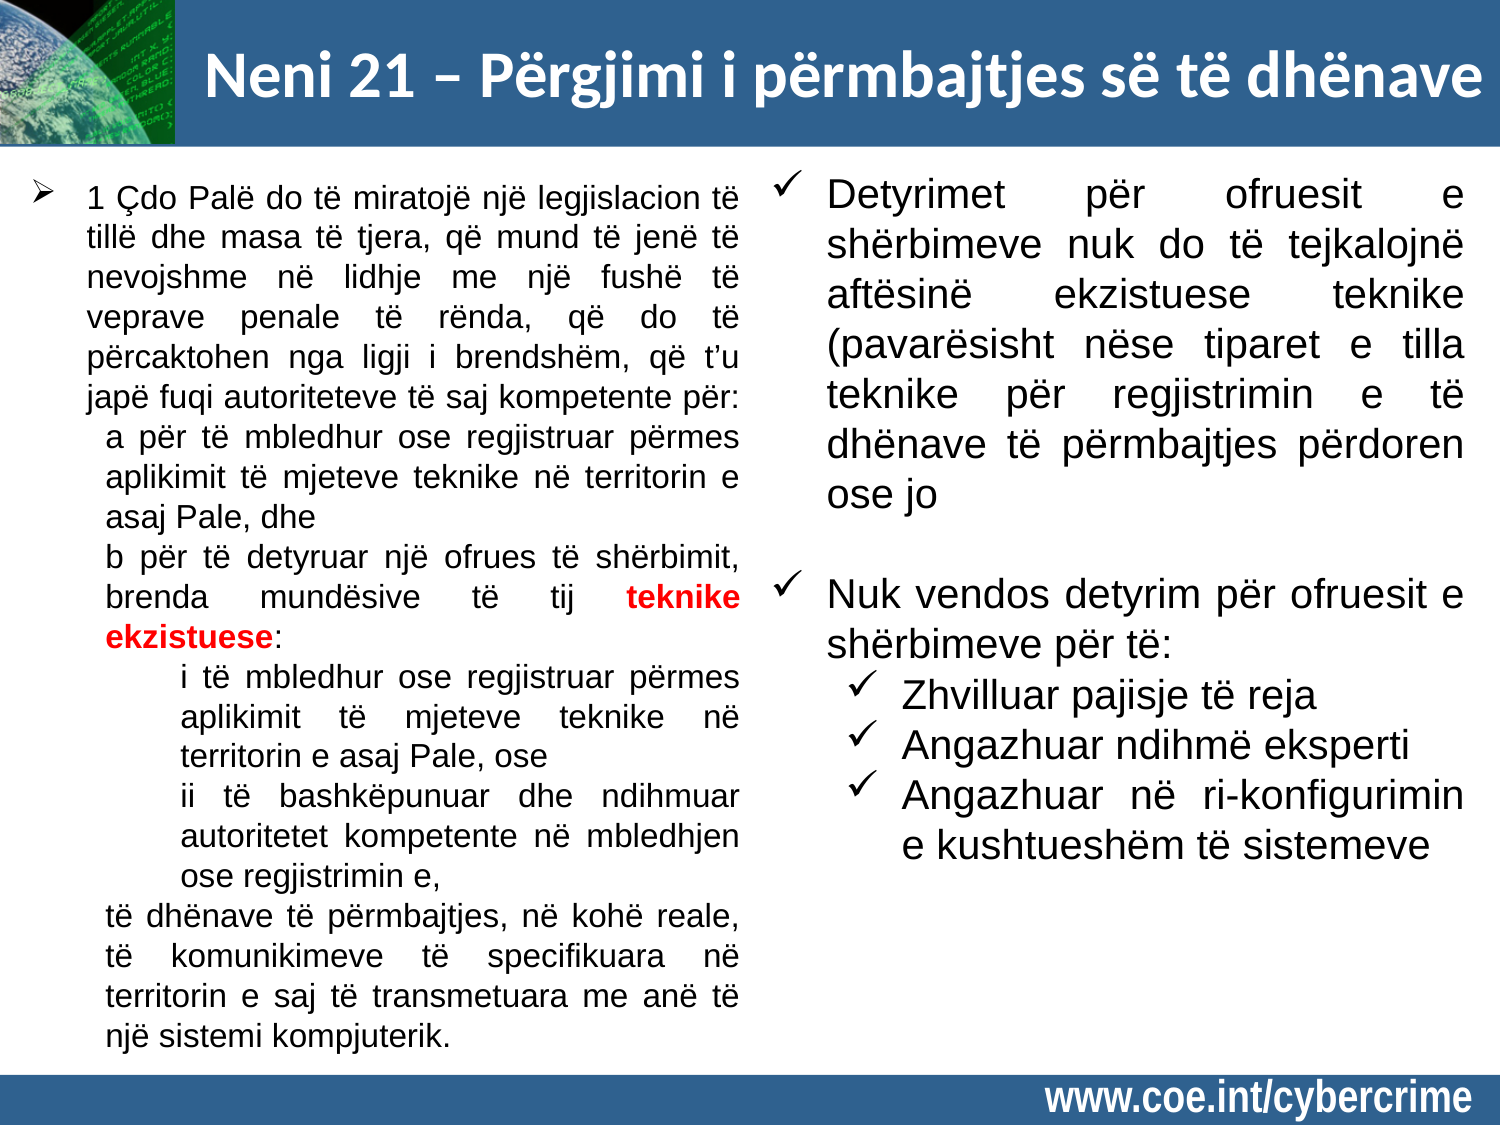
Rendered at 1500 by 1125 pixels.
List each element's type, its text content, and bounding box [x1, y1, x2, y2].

text_box www.coe.int/cybercrime [1030, 1059, 1500, 1125]
text_box Detyrimet për ofruesit e shërbimeve nuk do të tejkalojnë aftësinë ekzistuese teknike (pavarësisht nëse tiparet e tilla teknike për regjistrimin e të dhënave të përmbajtjes përdoren ose jo Nuk vendos detyrim për ofruesit e shërbimeve për të: Zhvilluar pajisje të reja Angazhuar ndihmë eksperti Angazhuar në ri-konfigurimin e kushtueshëm të sistemeve [755, 159, 1480, 875]
text_box Neni 21 – Përgjimi i përmbajtjes së të dhënave [177, 0, 1500, 149]
text_box 1 Çdo Palë do të miratojë një legjislacion të tillë dhe masa të tjera, që mund të jenë të nevojshme në lidhje me një fushë të veprave penale të rënda, që do të përcaktohen nga ligji i brendshëm, që t’u japë fuqi autoriteteve të saj kompetente për: a për të mbledhur ose regjistruar përmes aplikimit të mjeteve teknike në territorin e asaj Pale, dhe b për të detyruar një ofrues të shërbimit, brenda mundësive të tij teknike ekzistuese: i të mbledhur ose regjistruar përmes aplikimit të mjeteve teknike në territorin e asaj Pale, ose ii të bashkëpunuar dhe ndihmuar autoritetet kompetente në mbledhjen ose regjistrimin e, të dhënave të përmbajtjes, në kohë reale, të komunikimeve të specifikuara në territorin e saj të transmetuara me anë të një sistemi kompjuterik. [15, 168, 756, 1062]
text_box [0, 1073, 1030, 1125]
picture [0, 0, 175, 144]
